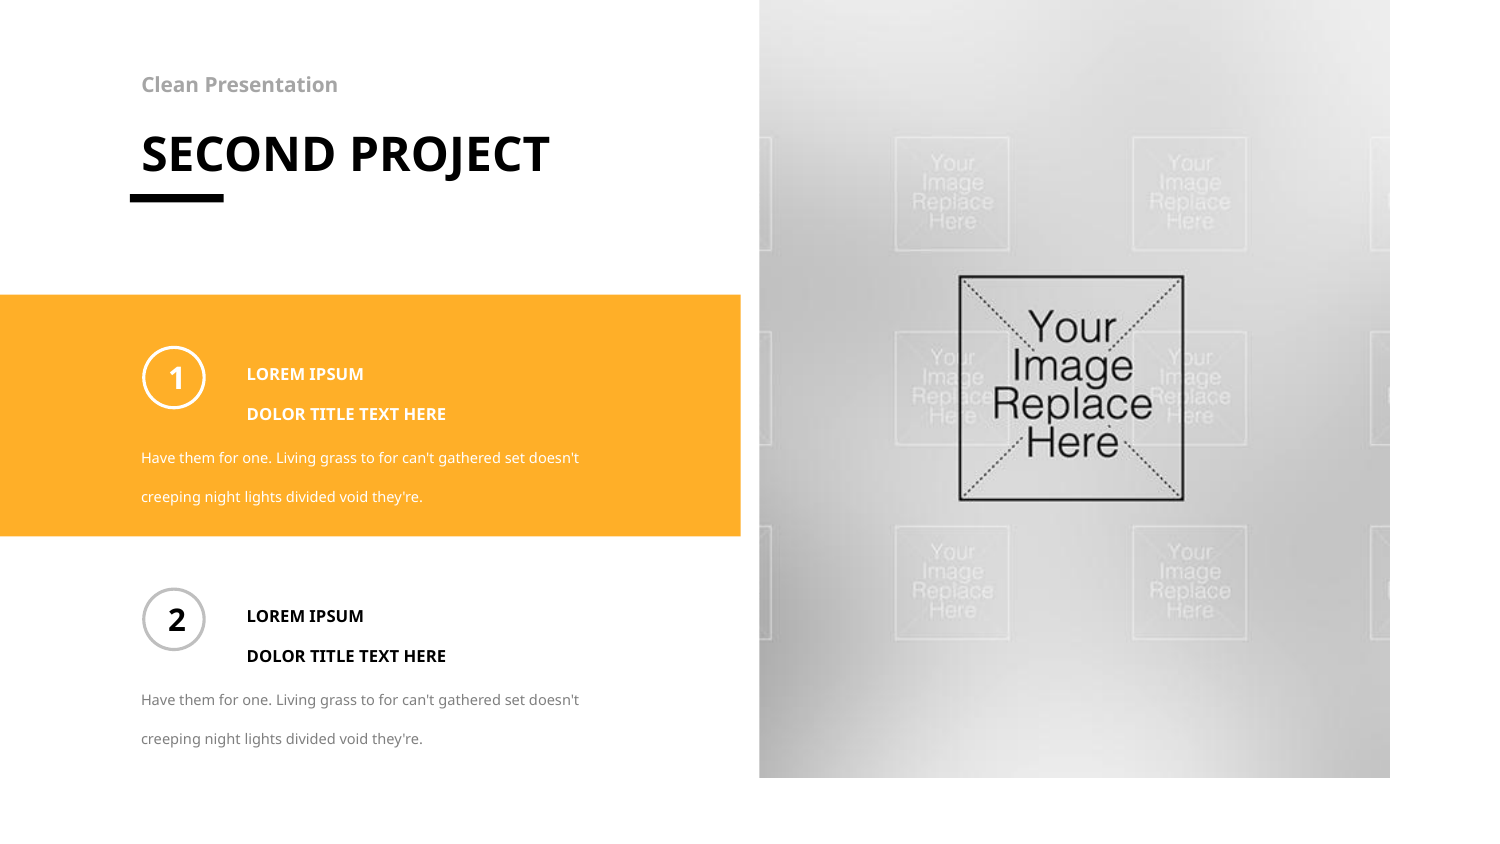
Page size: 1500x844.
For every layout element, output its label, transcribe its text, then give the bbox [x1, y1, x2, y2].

picture [759, 0, 1391, 779]
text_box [129, 338, 599, 493]
text_box [0, 294, 741, 537]
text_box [129, 580, 599, 735]
text_box SECOND PROJECT [129, 112, 754, 176]
text_box Clean Presentation [129, 65, 642, 102]
text_box [129, 194, 224, 203]
